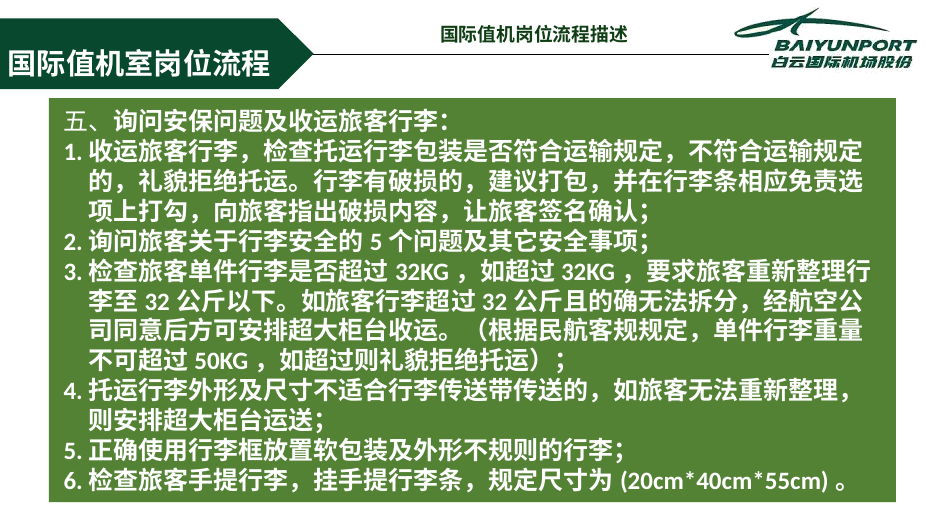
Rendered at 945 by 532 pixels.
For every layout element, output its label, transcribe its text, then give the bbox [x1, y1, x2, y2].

text_box 五、询问安保问题及收运旅客行李： 1.收运旅客行李，检查托运行李包装是否符合运输规定，不符合运输规定的，礼貌拒绝托运。行李有破损的，建议打包，并在行李条相应免责选项上打勾，向旅客指出破损内容，让旅客签名确认； 2.询问旅客关于行李安全的5个问题及其它安全事项； 3.检查旅客单件行李是否超过32KG，如超过32KG，要求旅客重新整理行李至32公斤以下。如旅客行李超过32公斤且的确无法拆分，经航空公司同意后方可安排超大柜台收运。（根据民航客规规定，单件行李重量不可超过50KG，如超过则礼貌拒绝托运）； 4.托运行李外形及尺寸不适合行李传送带传送的，如旅客无法重新整理，则安排超大柜台运送； 5.正确使用行李框放置软包装及外形不规则的行李； 6.检查旅客手提行李，挂手提行李条，规定尺寸为(20cm*40cm*55cm)。 [48, 98, 896, 503]
text_box 国际值机室岗位流程 [0, 17, 315, 91]
text_box 国际值机岗位流程描述 [284, 18, 712, 49]
picture [712, 0, 945, 78]
